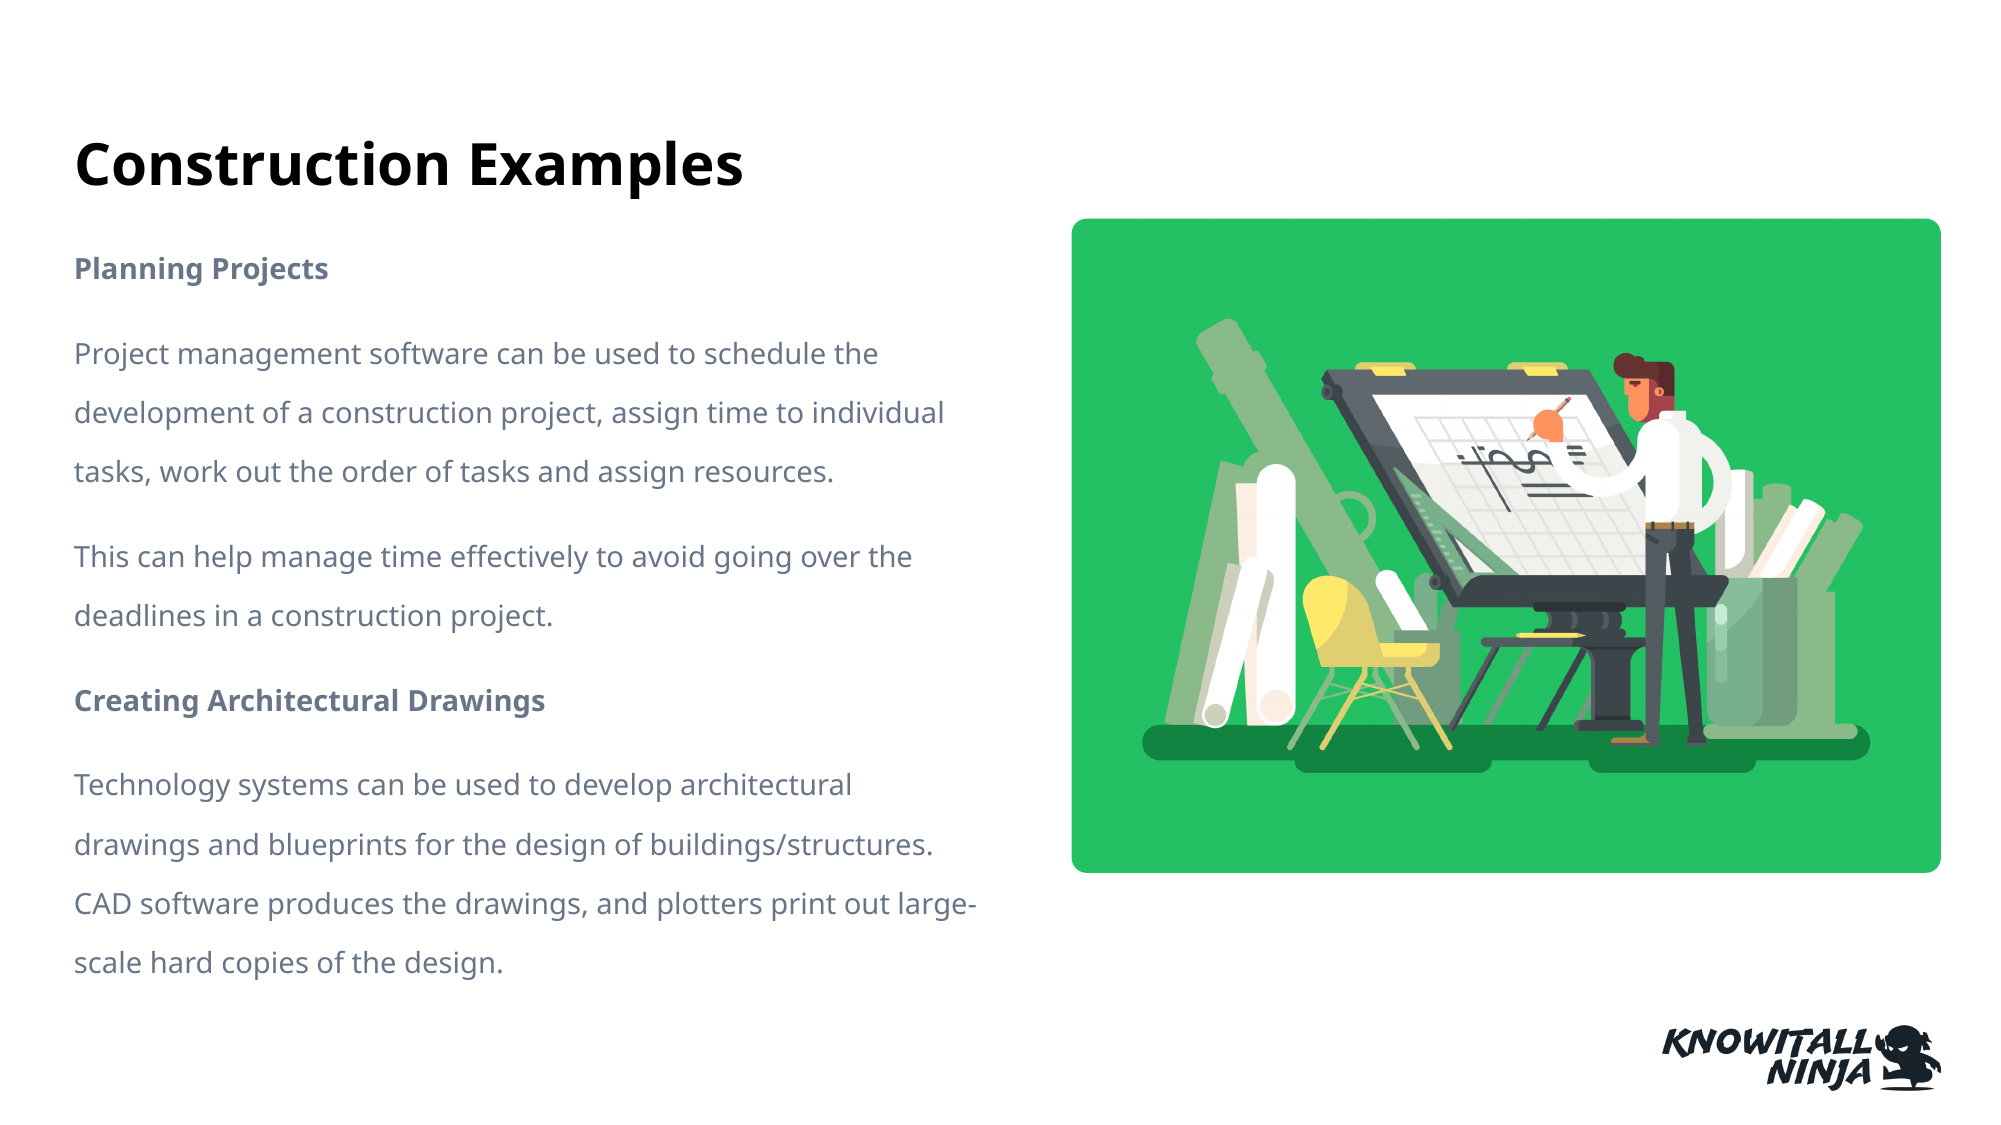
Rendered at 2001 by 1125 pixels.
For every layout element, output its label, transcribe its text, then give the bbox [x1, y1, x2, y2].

list Planning Projects Project management software can be used to schedule the development of a construction project, assign time to individual tasks, work out the order of tasks and assign resources. This can help manage time effectively to avoid going over the deadlines in a construction project. Creating Architectural Drawings Technology systems can be used to develop architectural drawings and blueprints for the design of buildings/structures. CAD software produces the drawings, and plotters print out large-scale hard copies of the design. [59, 218, 1000, 1091]
title Construction Examples [59, 117, 1000, 206]
picture [1071, 218, 1942, 874]
picture [1662, 1025, 1941, 1091]
